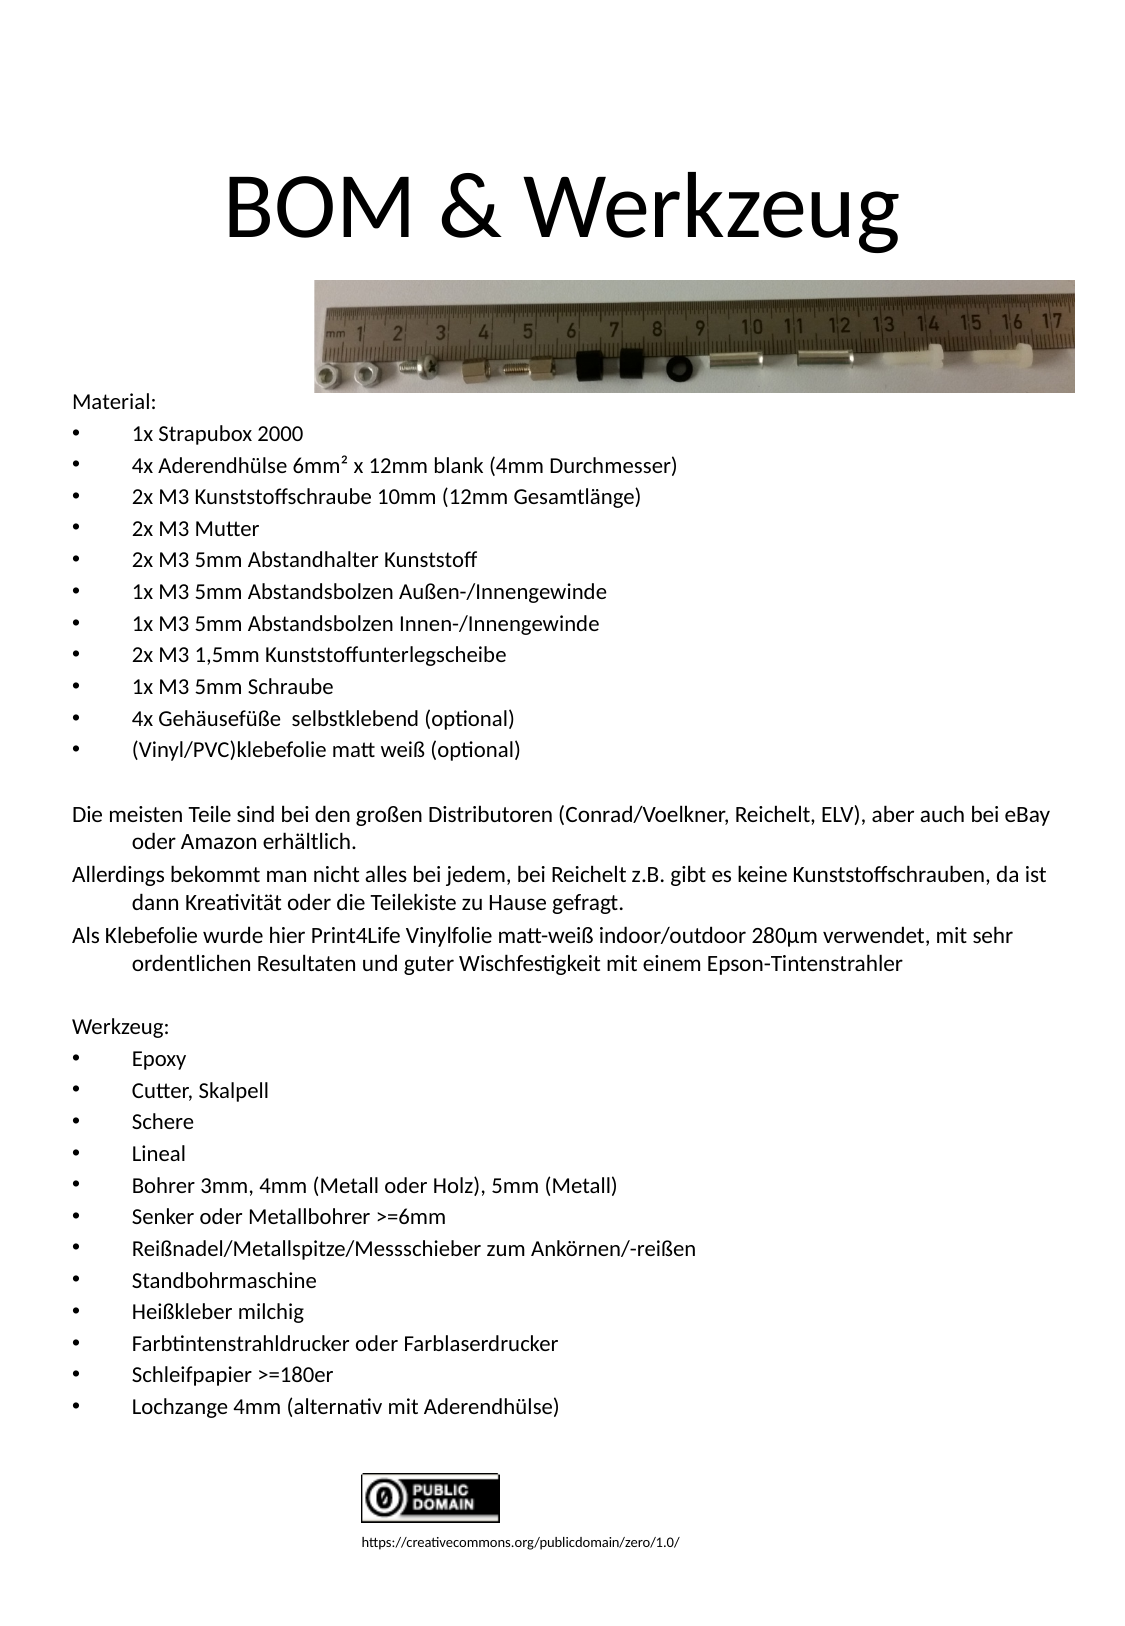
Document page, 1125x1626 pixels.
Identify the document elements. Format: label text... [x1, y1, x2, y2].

picture [361, 1473, 500, 1523]
list Material: 1x Strapubox 2000 4x Aderendhülse 6mm² x 12mm blank (4mm Durchmesser) 2x M3 Kunststoffschraube 10mm (12mm Gesamtlänge) 2x M3 Mutter 2x M3 5mm Abstandhalter Kunststoff 1x M3 5mm Abstandsbolzen Außen-/Innengewinde 1x M3 5mm Abstandsbolzen Innen-/Innengewinde 2x M3 1,5mm Kunststoffunterlegscheibe 1x M3 5mm Schraube 4x Gehäusefüße selbstklebend (optional) (Vinyl/PVC)klebefolie matt weiß (optional) Die meisten Teile sind bei den großen Distributoren (Conrad/Voelkner, Reichelt, ELV), aber auch bei eBay oder Amazon erhältlich. Allerdings bekommt man nicht alles bei jedem, bei Reichelt z.B. gibt es keine Kunststoffschrauben, da ist dann Kreativität oder die Teilekiste zu Hause gefragt. Als Klebefolie wurde hier Print4Life Vinylfolie matt-weiß indoor/outdoor 280µm verwendet, mit sehr ordentlichen Resultaten und guter Wischfestigkeit mit einem Epson-Tintenstrahler Werkzeug: Epoxy Cutter, Skalpell Schere Lineal Bohrer 3mm, 4mm (Metall oder Holz), 5mm (Metall) Senker oder Metallbohrer >=6mm Reißnadel/Metallspitze/Messschieber zum Ankörnen/-reißen Standbohrmaschine Heißkleber milchig Farbtintenstrahldrucker oder Farblaserdrucker Schleifpapier >=180er Lochzange 4mm (alternativ mit Aderendhülse) [56, 379, 1069, 1452]
title BOM & Werkzeug [56, 65, 1069, 336]
text_box https://creativecommons.org/publicdomain/zero/1.0/ [361, 1533, 705, 1551]
picture [314, 280, 1076, 393]
